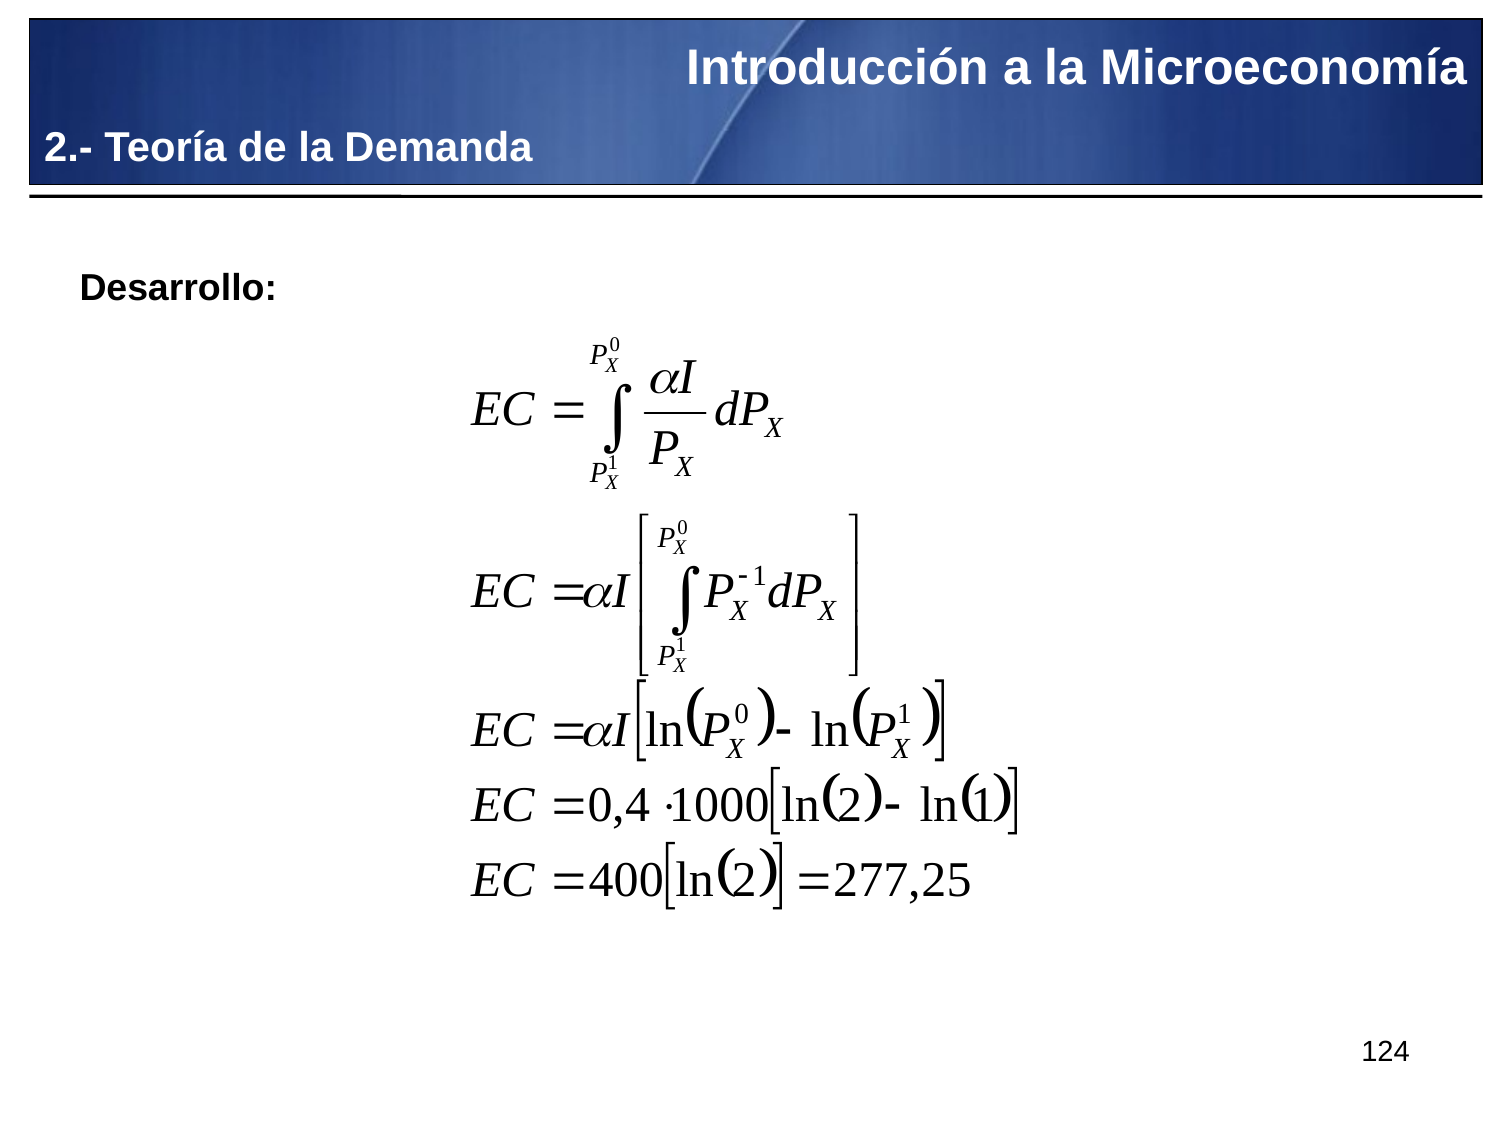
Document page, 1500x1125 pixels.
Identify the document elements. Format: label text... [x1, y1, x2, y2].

text_box Desarrollo: [64, 255, 1152, 316]
slide_number 124 [1074, 1024, 1426, 1103]
text_box Introducción a la Microeconomía [608, 26, 1483, 102]
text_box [461, 325, 1026, 918]
text_box [29, 19, 1483, 185]
text_box 2.- Teoría de la Demanda [29, 112, 585, 178]
